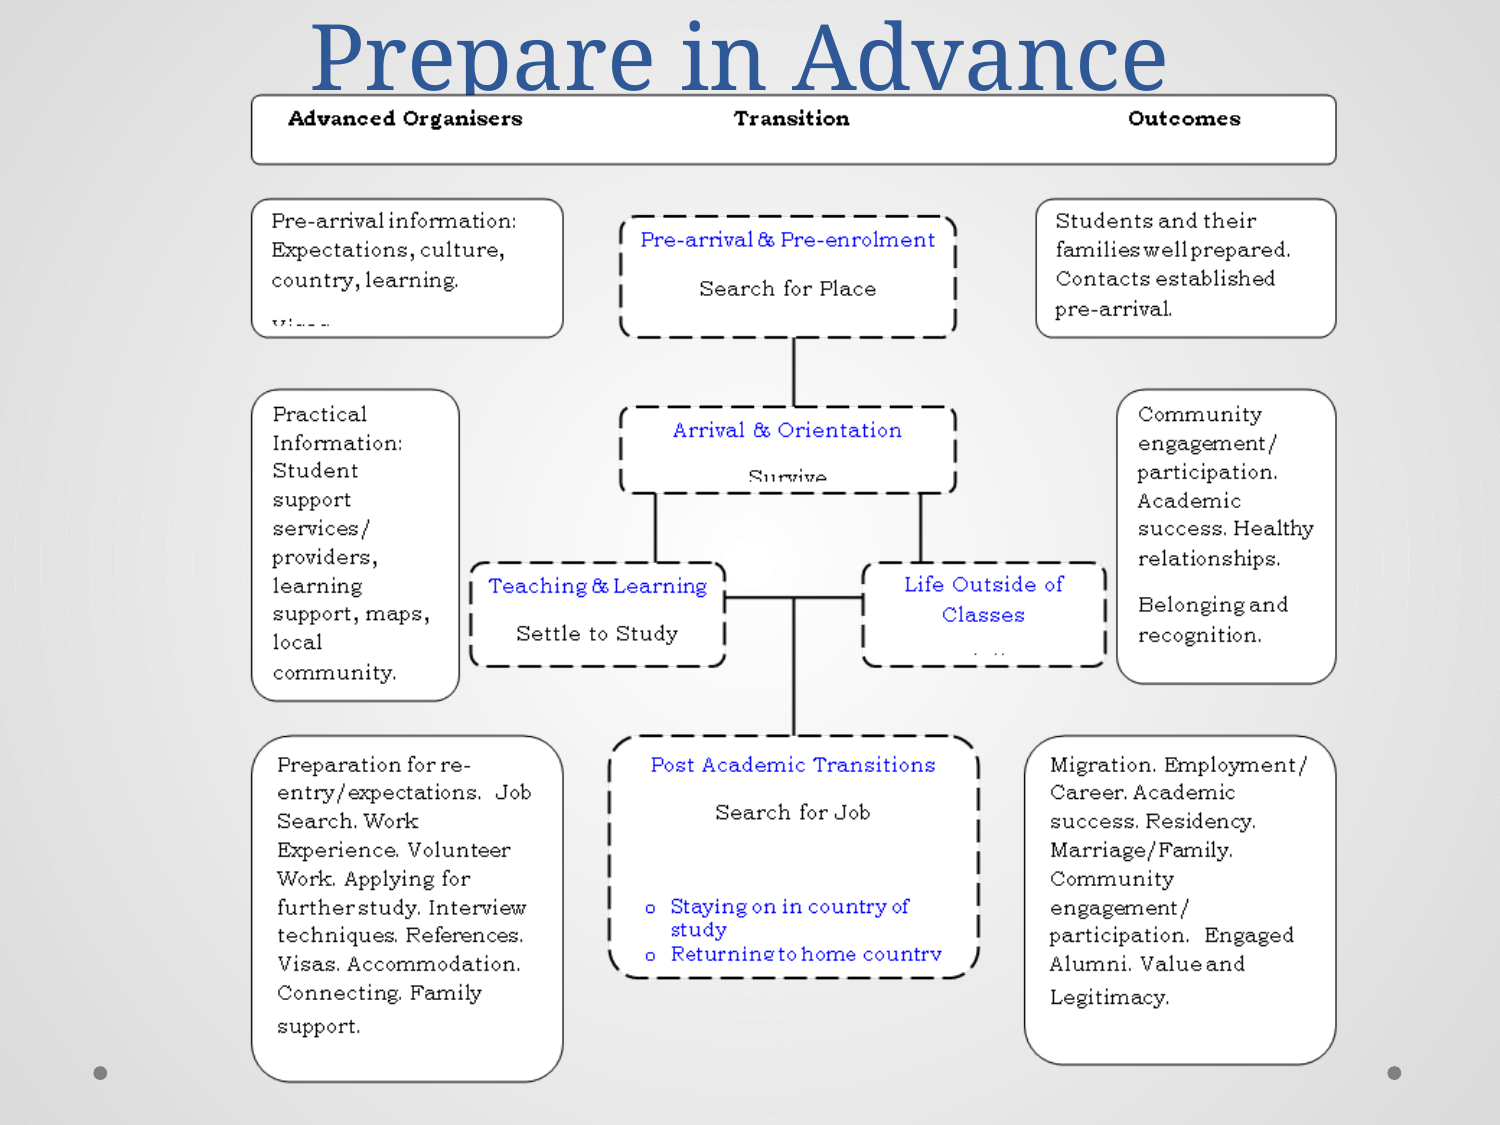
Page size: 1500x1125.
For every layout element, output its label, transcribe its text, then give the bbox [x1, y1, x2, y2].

title Prepare in Advance [76, 0, 1427, 117]
picture [240, 77, 1350, 1101]
